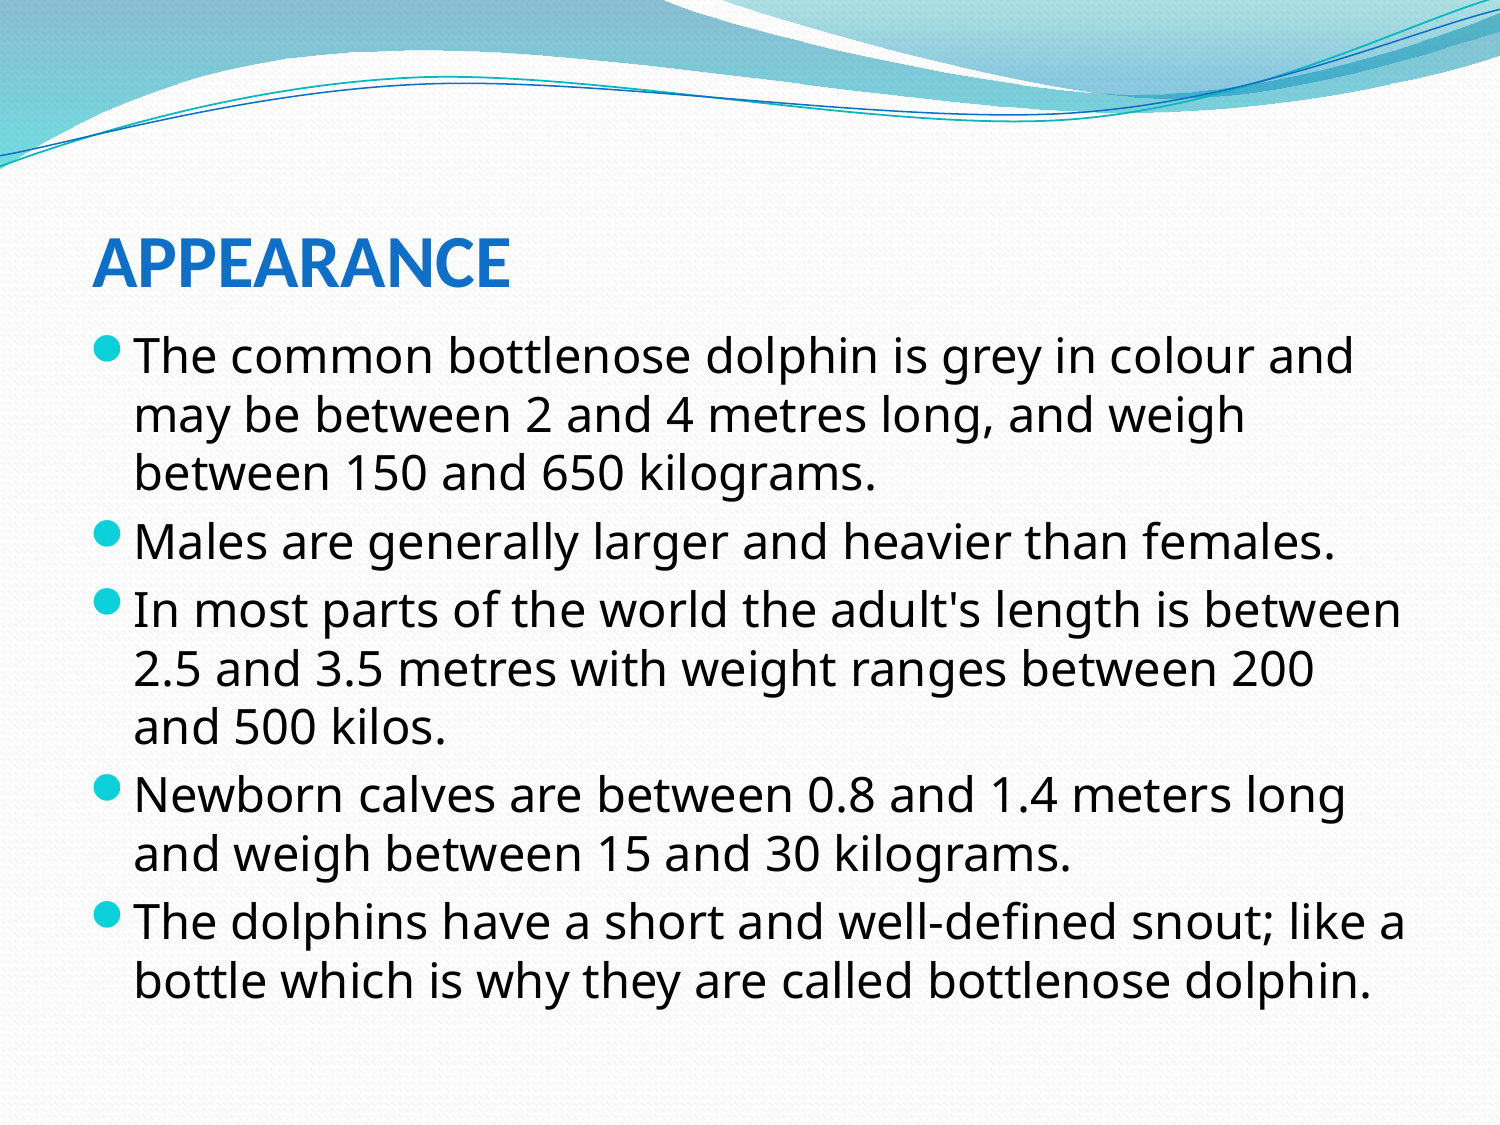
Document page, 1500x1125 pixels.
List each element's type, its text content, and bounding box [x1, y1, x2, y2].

list The common bottlenose dolphin is grey in colour and may be between 2 and 4 metres long, and weigh between 150 and 650 kilograms. Males are generally larger and heavier than females. In most parts of the world the adult's length is between 2.5 and 3.5 metres with weight ranges between 200 and 500 kilos. Newborn calves are between 0.8 and 1.4 meters long and weigh between 15 and 30 kilograms. The dolphins have a short and well-defined snout; like a bottle which is why they are called bottlenose dolphin. [75, 317, 1425, 1038]
title Appearance [75, 115, 1425, 303]
